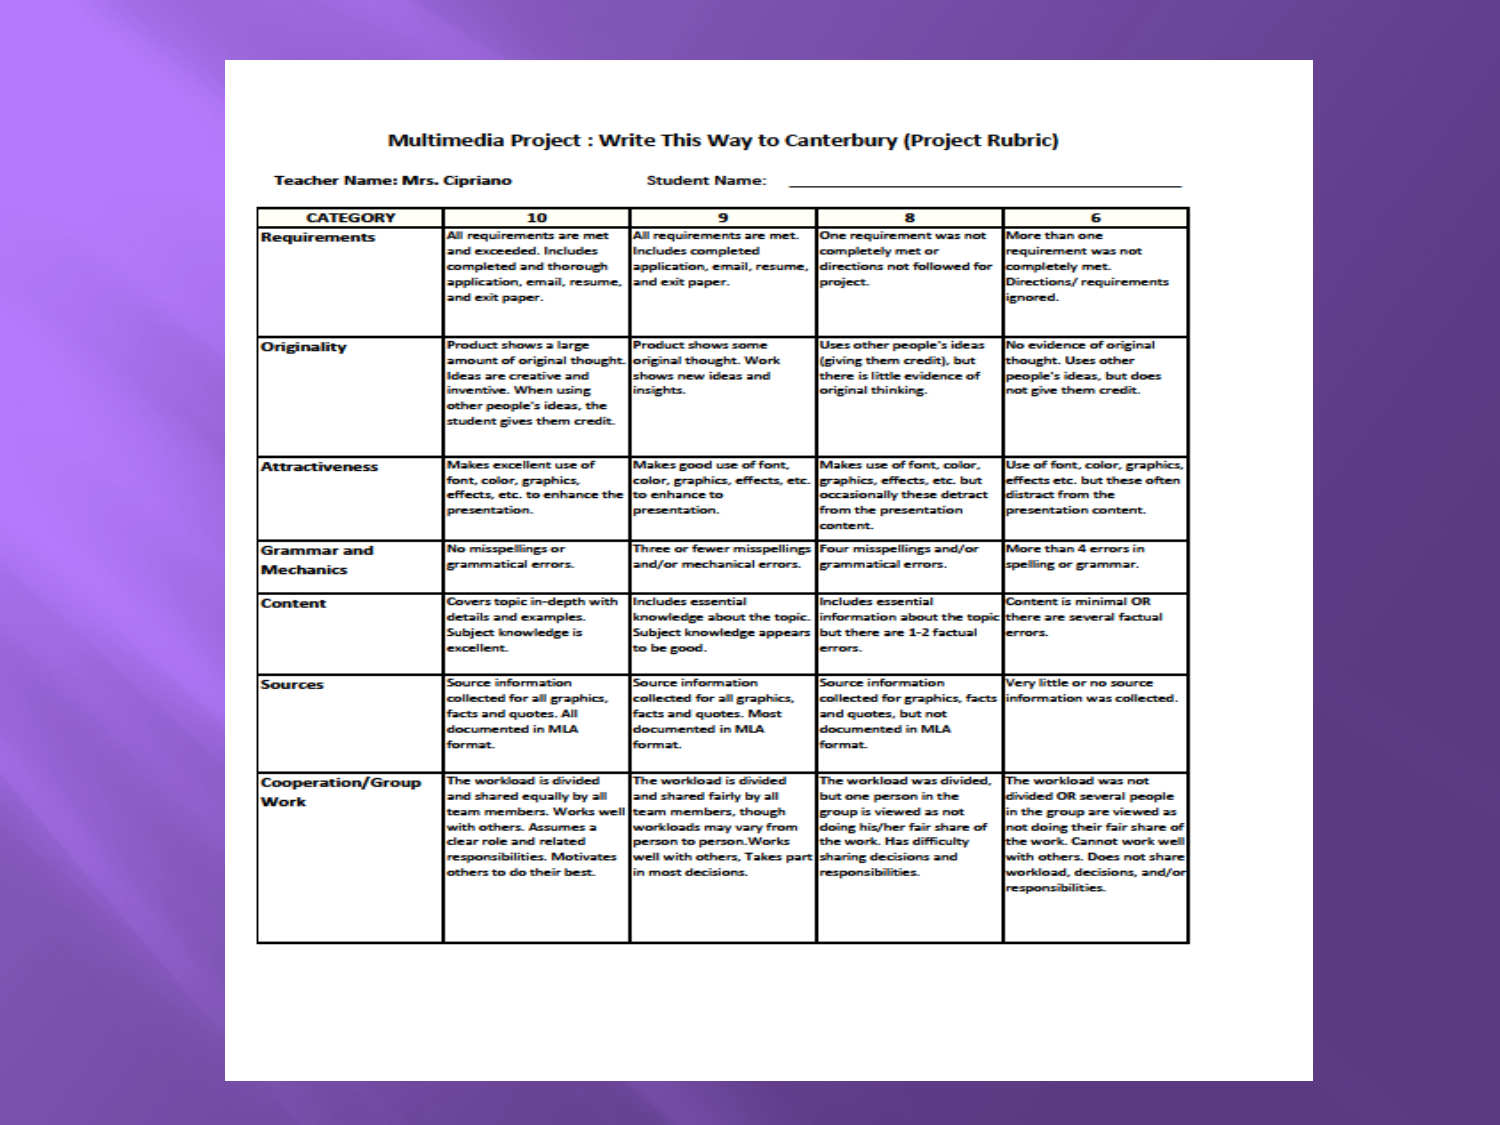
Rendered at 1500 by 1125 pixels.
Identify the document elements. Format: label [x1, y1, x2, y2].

text_box [224, 60, 1313, 1081]
